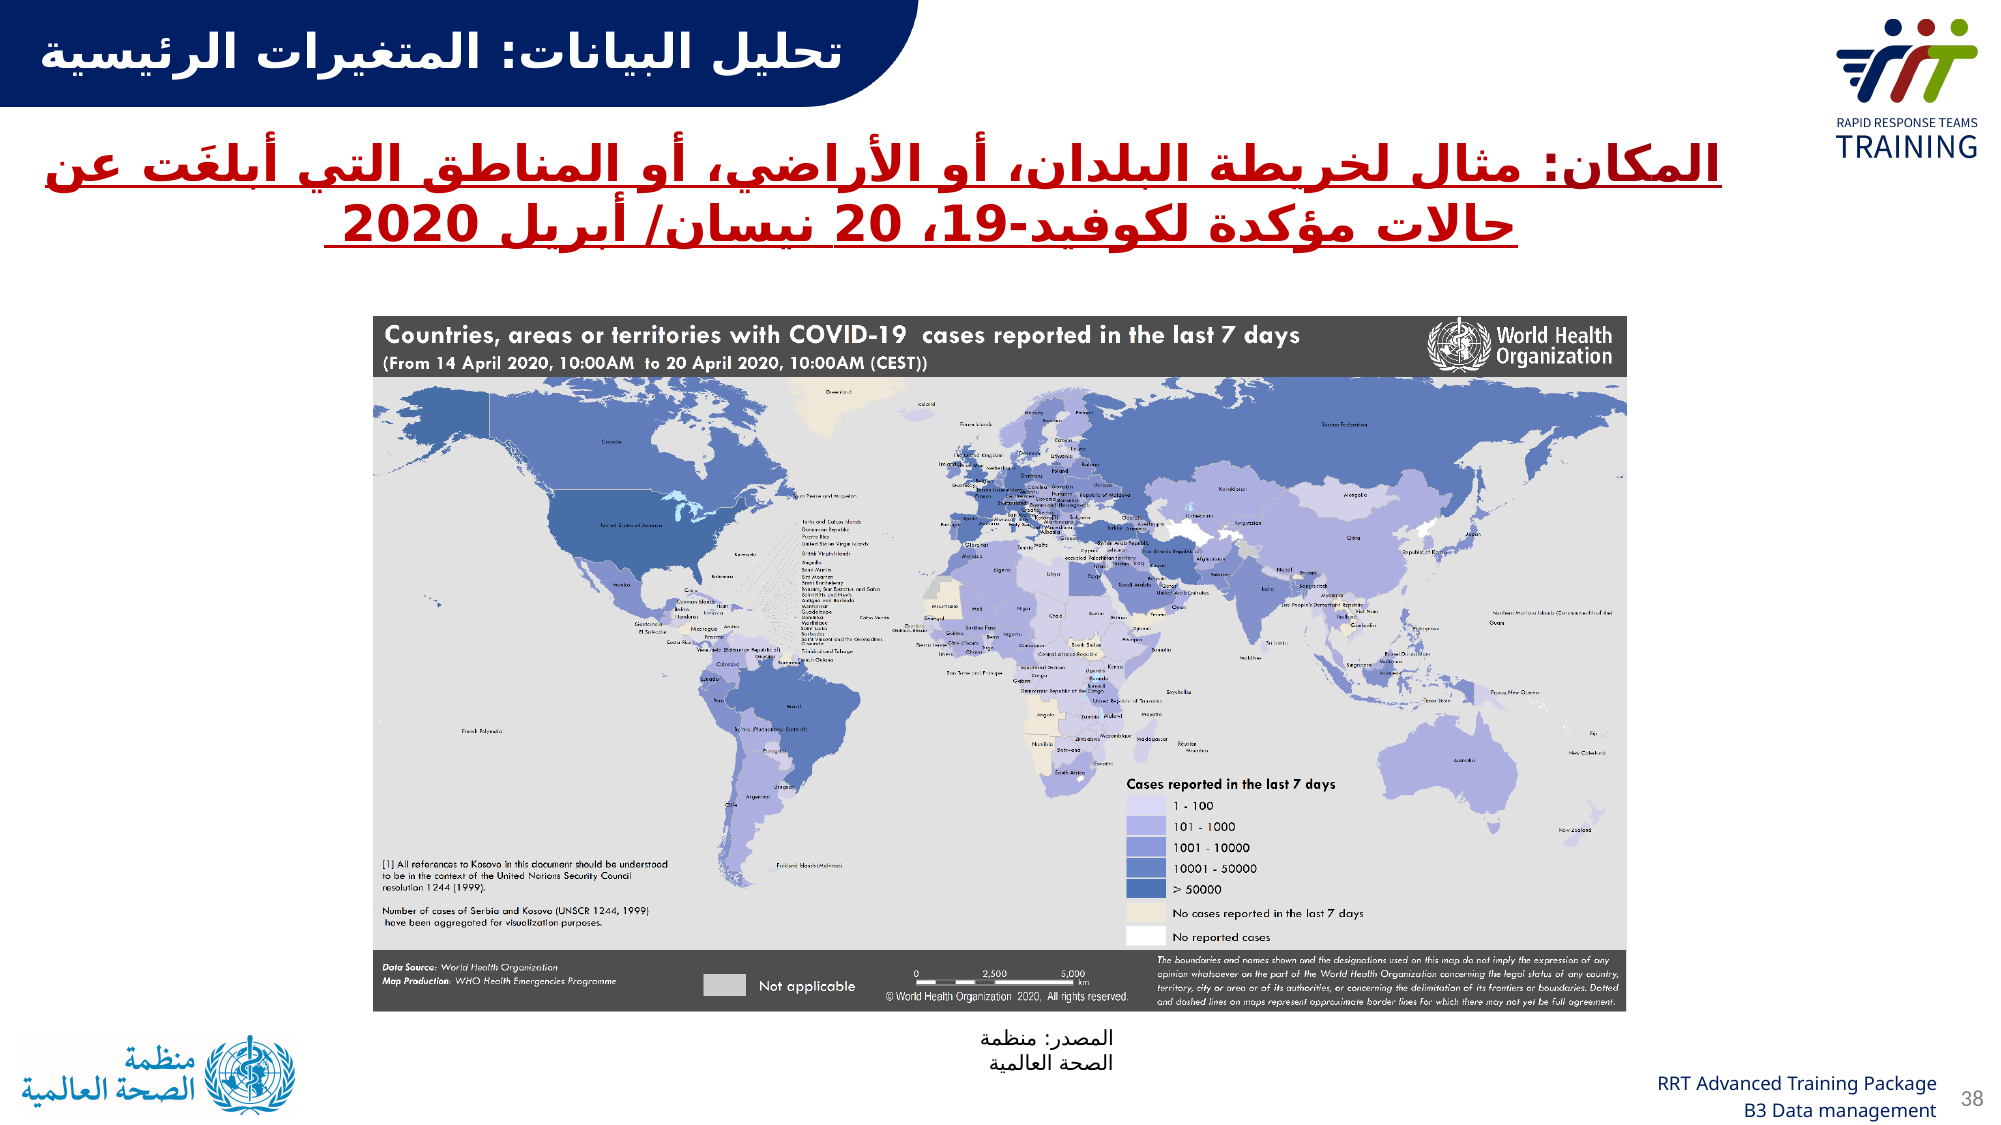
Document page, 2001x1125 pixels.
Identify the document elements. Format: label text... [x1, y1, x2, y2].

picture [373, 316, 1627, 1012]
text_box المكان: مثال لخريطة البلدان، أو الأراضي، أو المناطق التي أبلغَت عن حالات مؤكدة لكوفيد-19، 20 نيسان/ أبريل 2020 [12, 124, 1829, 259]
picture [252, 1050, 258, 1059]
text_box المصدر: منظمة الصحة العالمية [959, 1017, 1122, 1083]
text_box تحليل البيانات: المتغيرات الرئيسية [21, 13, 854, 93]
picture [1835, 19, 1978, 167]
picture [22, 1035, 295, 1115]
picture [0, 0, 919, 107]
